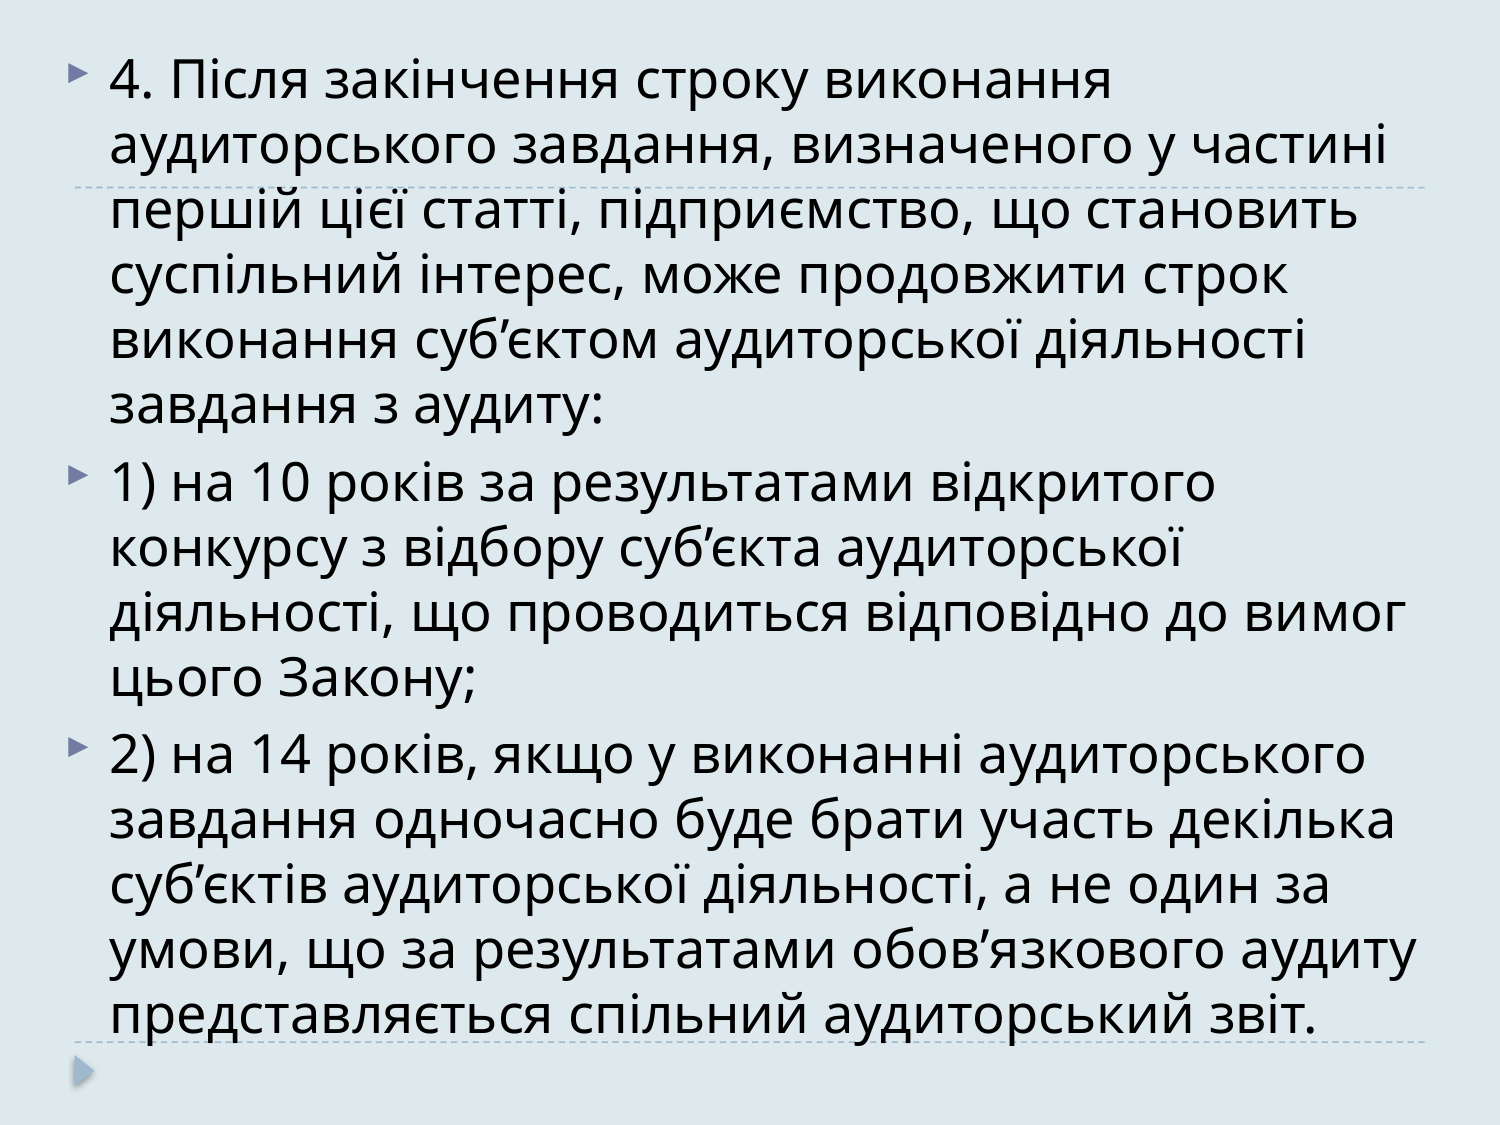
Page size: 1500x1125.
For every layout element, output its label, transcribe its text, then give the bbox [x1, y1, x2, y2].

list 4. Після закінчення строку виконання аудиторського завдання, визначеного у частині першій цієї статті, підприємство, що становить суспільний інтерес, може продовжити строк виконання суб’єктом аудиторської діяльності завдання з аудиту: 1) на 10 років за результатами відкритого конкурсу з відбору суб’єкта аудиторської діяльності, що проводиться відповідно до вимог цього Закону; 2) на 14 років, якщо у виконанні аудиторського завдання одночасно буде брати участь декілька суб’єктів аудиторської діяльності, а не один за умови, що за результатами обов’язкового аудиту представляється спільний аудиторський звіт. [50, 37, 1463, 1088]
